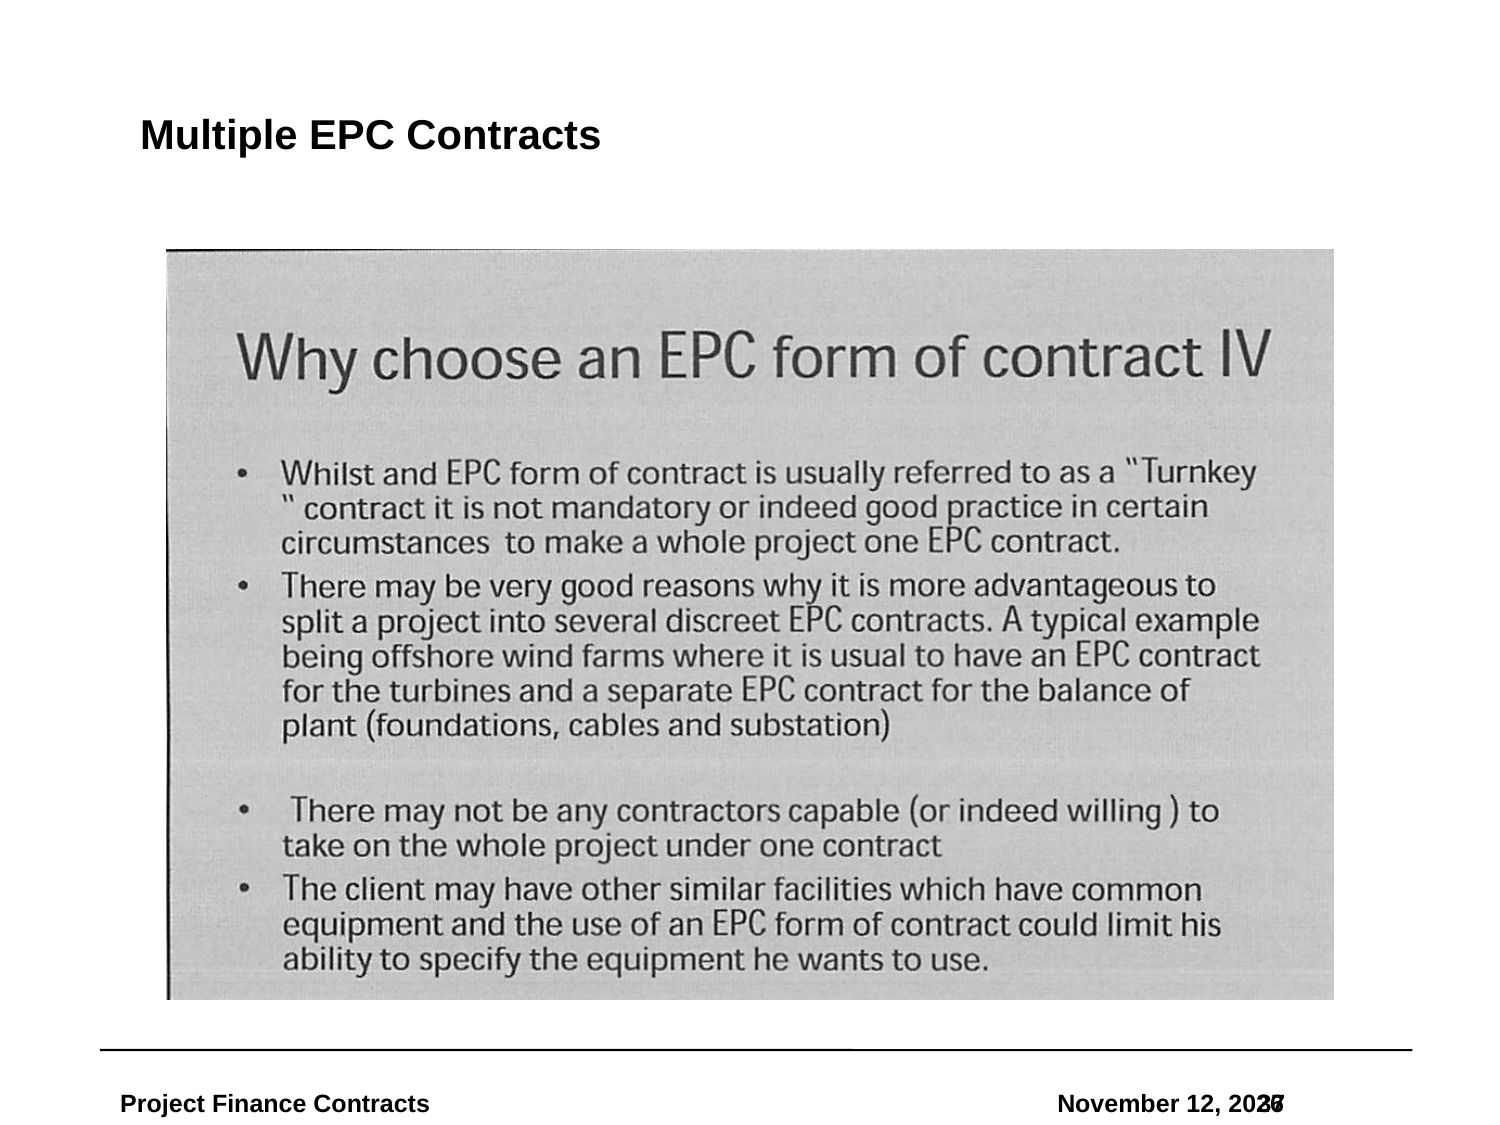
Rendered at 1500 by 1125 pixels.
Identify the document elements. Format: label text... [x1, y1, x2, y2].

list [166, 249, 1334, 1001]
title Multiple EPC Contracts [124, 99, 1288, 226]
